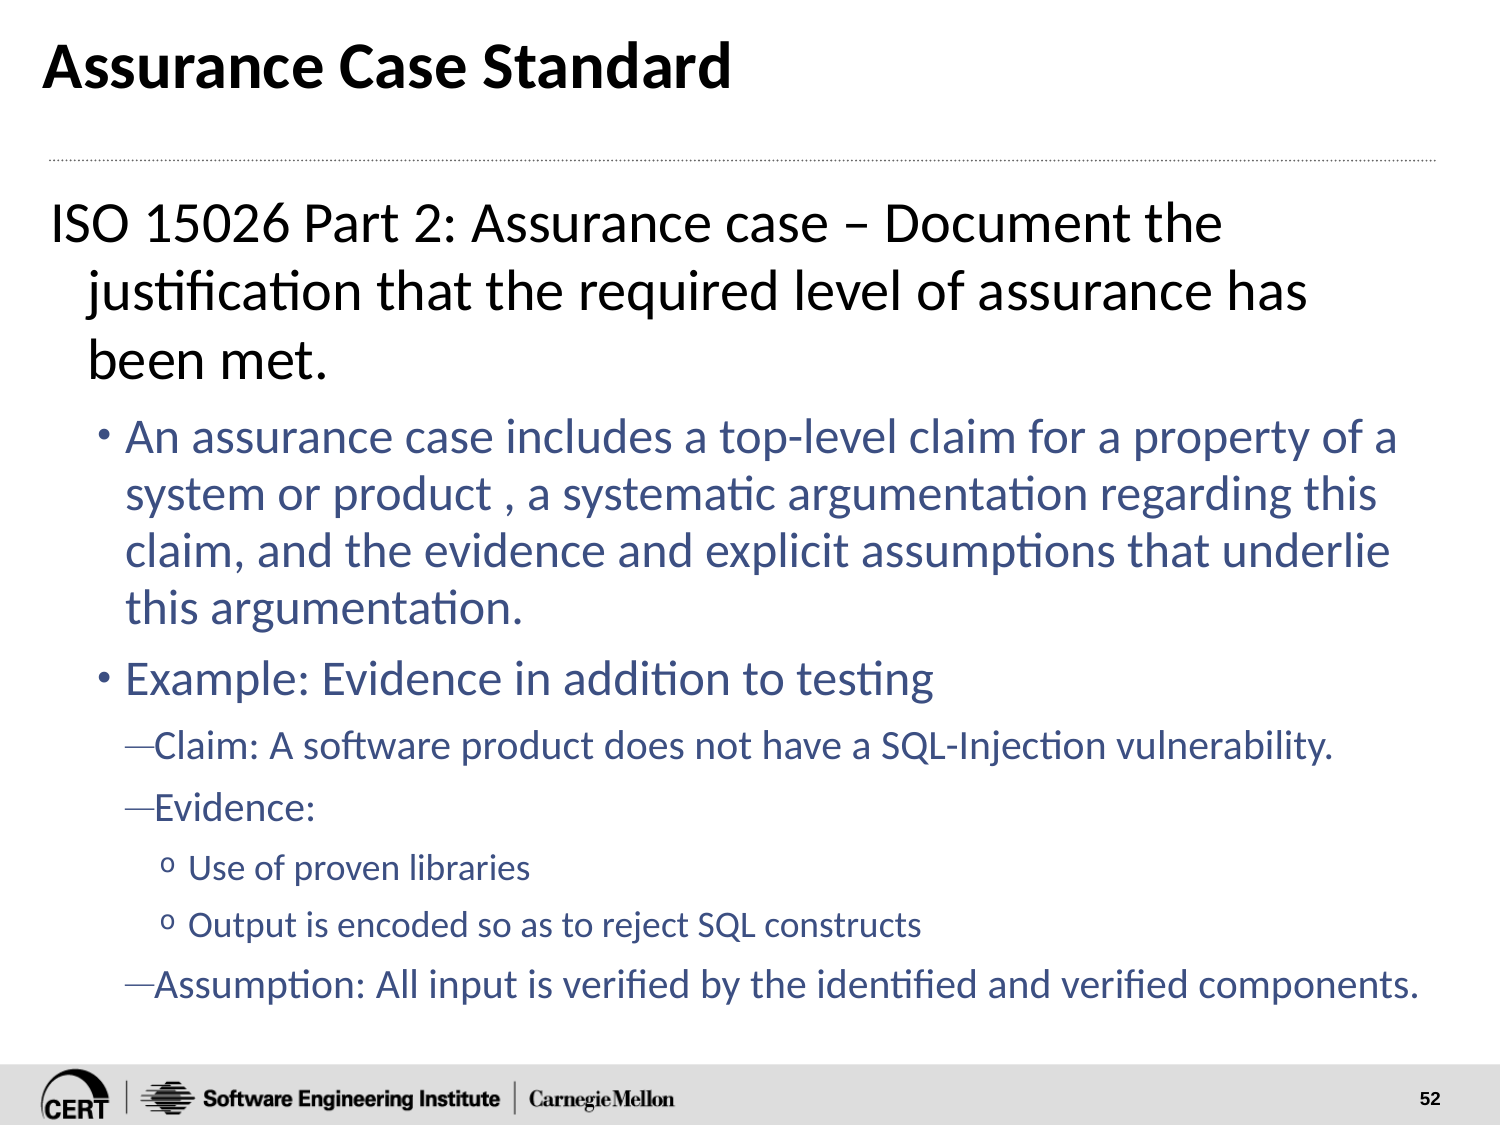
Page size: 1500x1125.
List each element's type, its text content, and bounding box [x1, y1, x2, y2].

title Assurance Case Standard [42, 37, 1434, 155]
list ISO 15026 Part 2: Assurance case – Document the justification that the required level of assurance has been met. An assurance case includes a top-level claim for a property of a system or product , a systematic argumentation regarding this claim, and the evidence and explicit assumptions that underlie this argumentation. Example: Evidence in addition to testing Claim: A software product does not have a SQL-Injection vulnerability. Evidence: Use of proven libraries Output is encoded so as to reject SQL constructs Assumption: All input is verified by the identified and verified components. [49, 187, 1438, 1001]
picture [24, 1065, 688, 1125]
